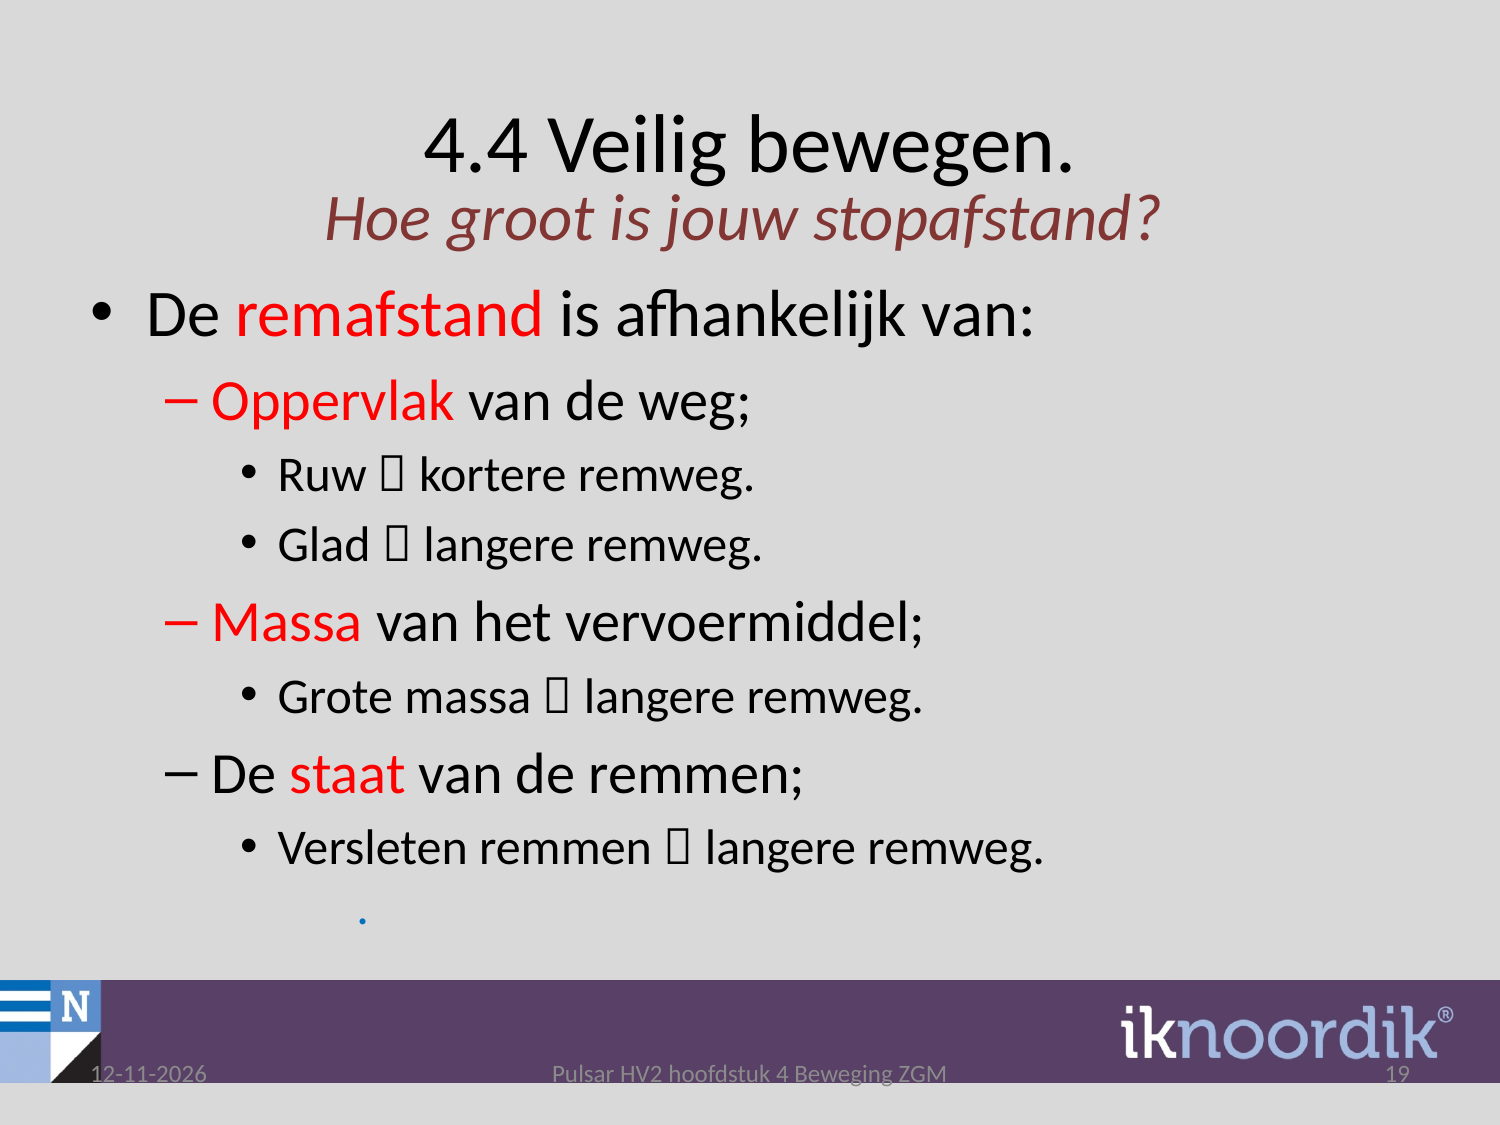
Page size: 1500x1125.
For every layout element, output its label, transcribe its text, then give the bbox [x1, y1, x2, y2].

text_box Hoe groot is jouw stopafstand? [309, 166, 1191, 262]
slide_number 19 [1074, 1042, 1425, 1103]
footer Pulsar HV2 hoofdstuk 4 Beweging ZGM [512, 1042, 988, 1103]
title 4.4 Veilig bewegen. [74, 44, 1426, 233]
picture [0, 980, 1500, 1083]
list De remafstand is afhankelijk van: Oppervlak van de weg; Ruw  kortere remweg. Glad  langere remweg. Massa van het vervoermiddel; Grote massa  langere remweg. De staat van de remmen; Versleten remmen  langere remweg. . [74, 262, 1426, 1006]
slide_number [75, 1042, 425, 1103]
